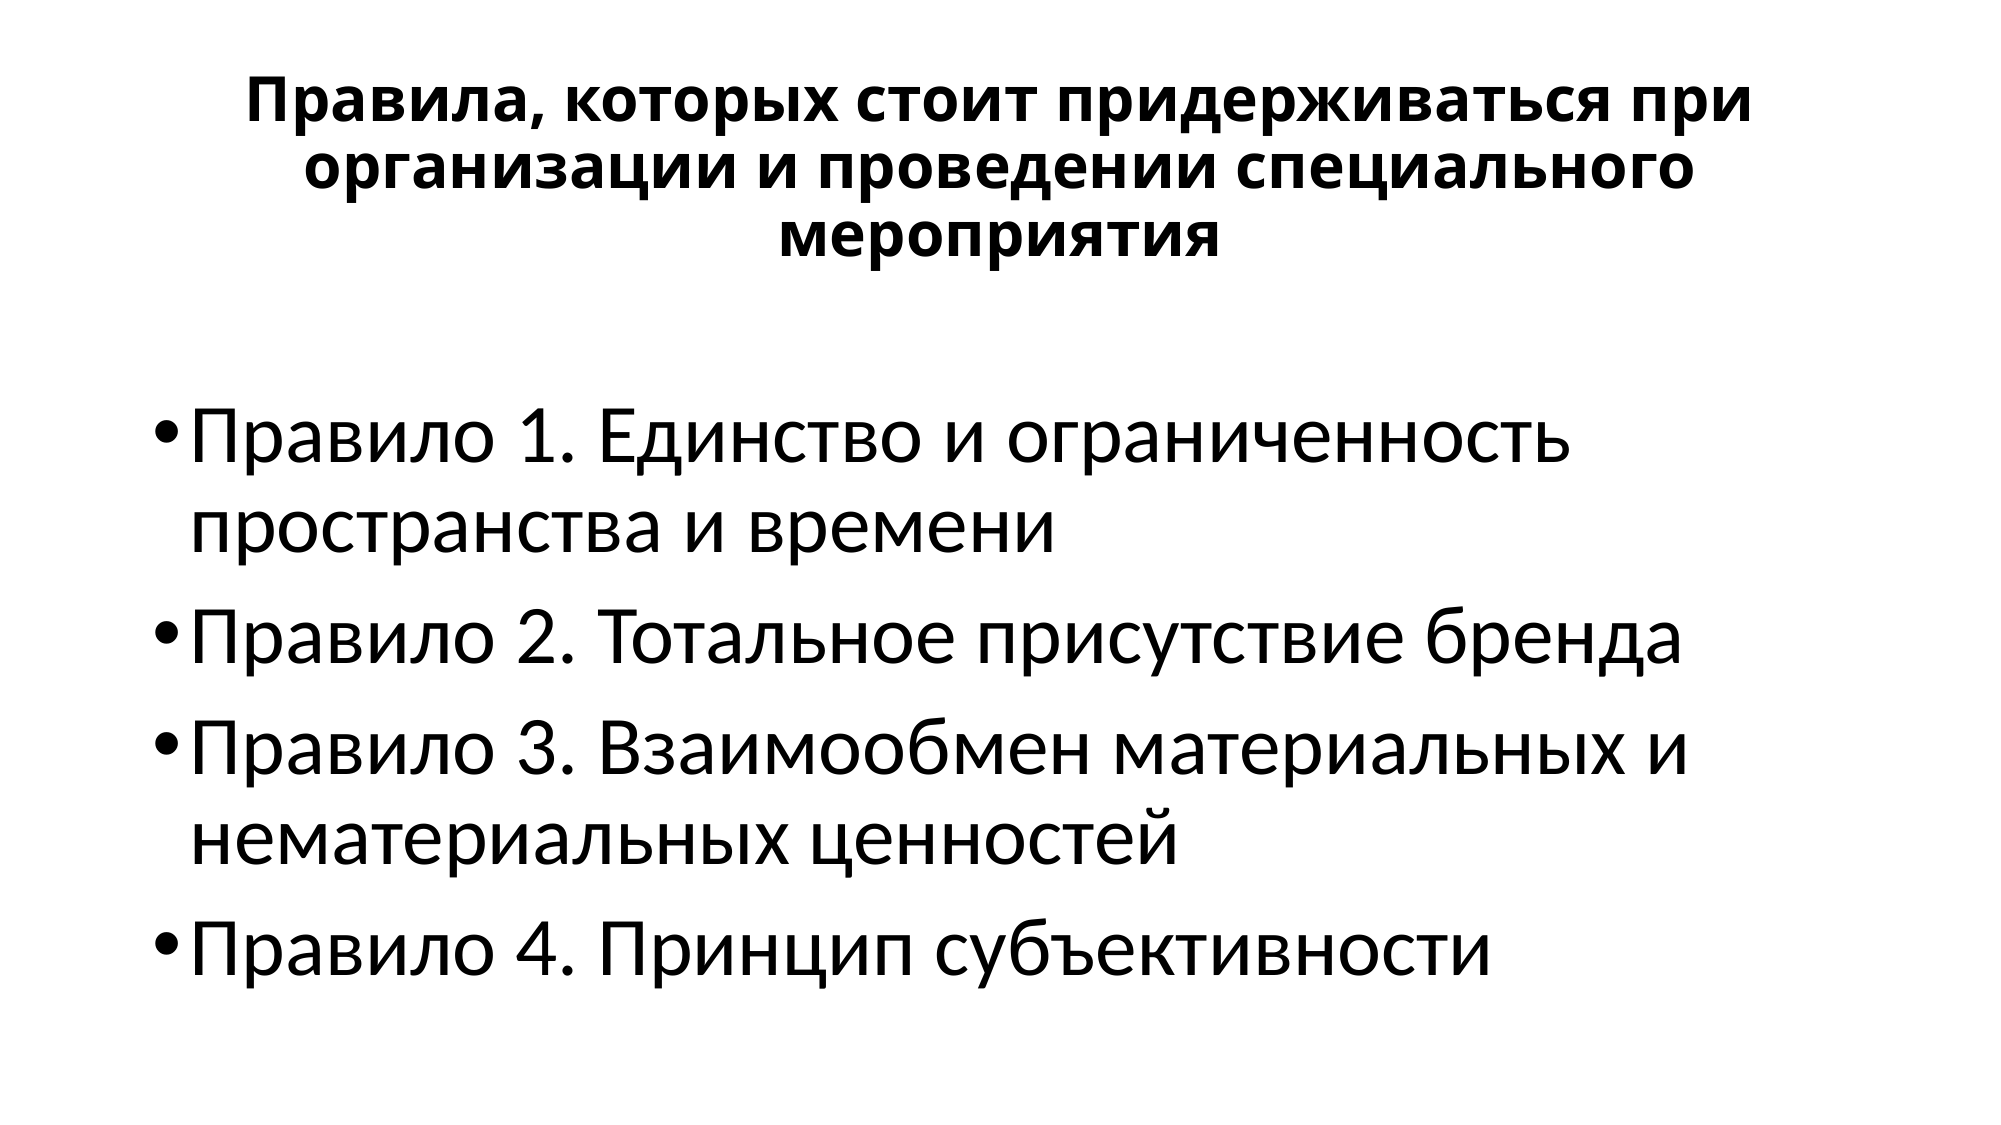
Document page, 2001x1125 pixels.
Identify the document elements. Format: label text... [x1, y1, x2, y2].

title Правила, которых стоит придерживаться при организации и проведении специального мероприятия [137, 59, 1863, 278]
list Правило 1. Единство и ограниченность пространства и времени Правило 2. Тотальное присутствие бренда Правило 3. Взаимообмен материальных и нематериальных ценностей Правило 4. Принцип субъективности [137, 383, 1863, 1014]
